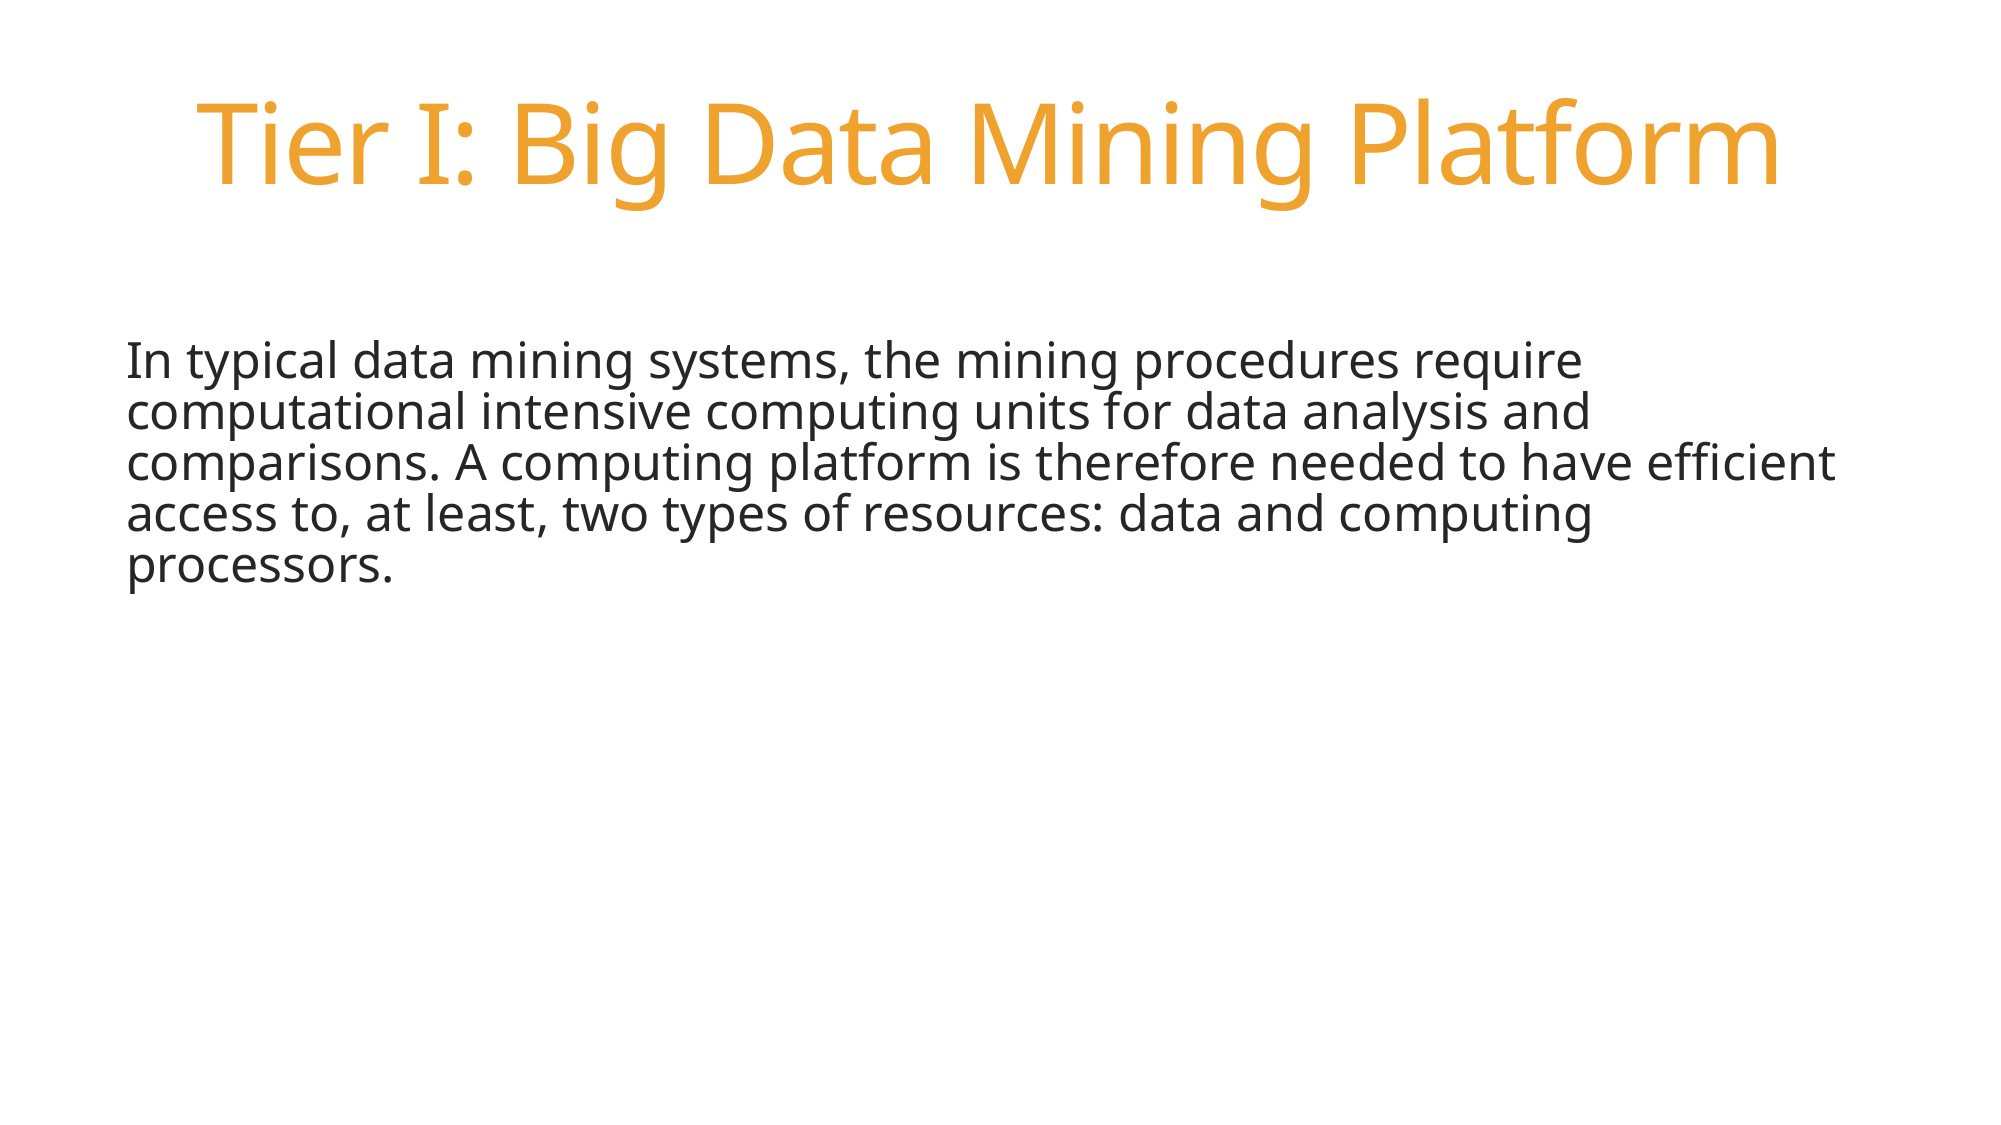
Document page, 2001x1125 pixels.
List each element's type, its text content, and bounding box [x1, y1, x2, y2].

title Tier I: Big Data Mining Platform [107, 81, 1875, 354]
list In typical data mining systems, the mining procedures require computational intensive computing units for data analysis and comparisons. A computing platform is therefore needed to have efficient access to, at least, two types of resources: data and computing processors. [111, 329, 1876, 948]
